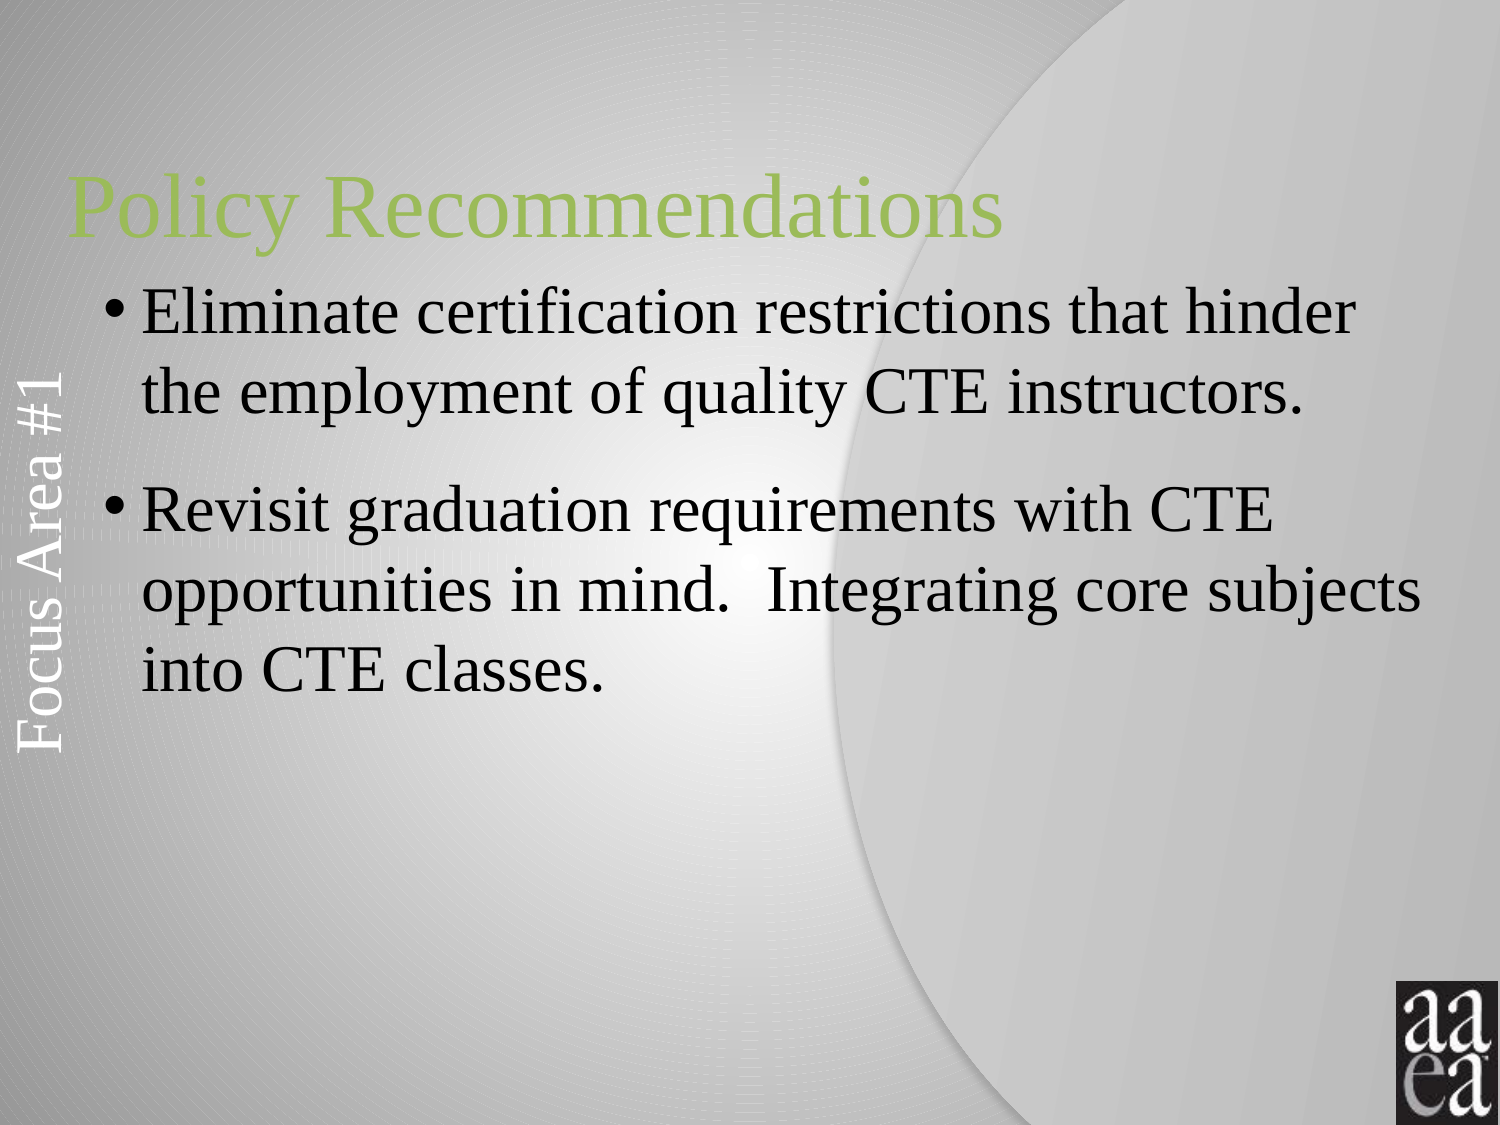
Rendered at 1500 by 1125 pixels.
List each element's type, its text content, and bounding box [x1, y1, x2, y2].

title Policy Recommendations [51, 131, 1449, 226]
text_box Focus Area #1 [0, 140, 80, 985]
picture [1396, 981, 1498, 1125]
list Eliminate certification restrictions that hinder the employment of quality CTE instructors. Revisit graduation requirements with CTE opportunities in mind. Integrating core subjects into CTE classes. [51, 252, 1449, 1000]
